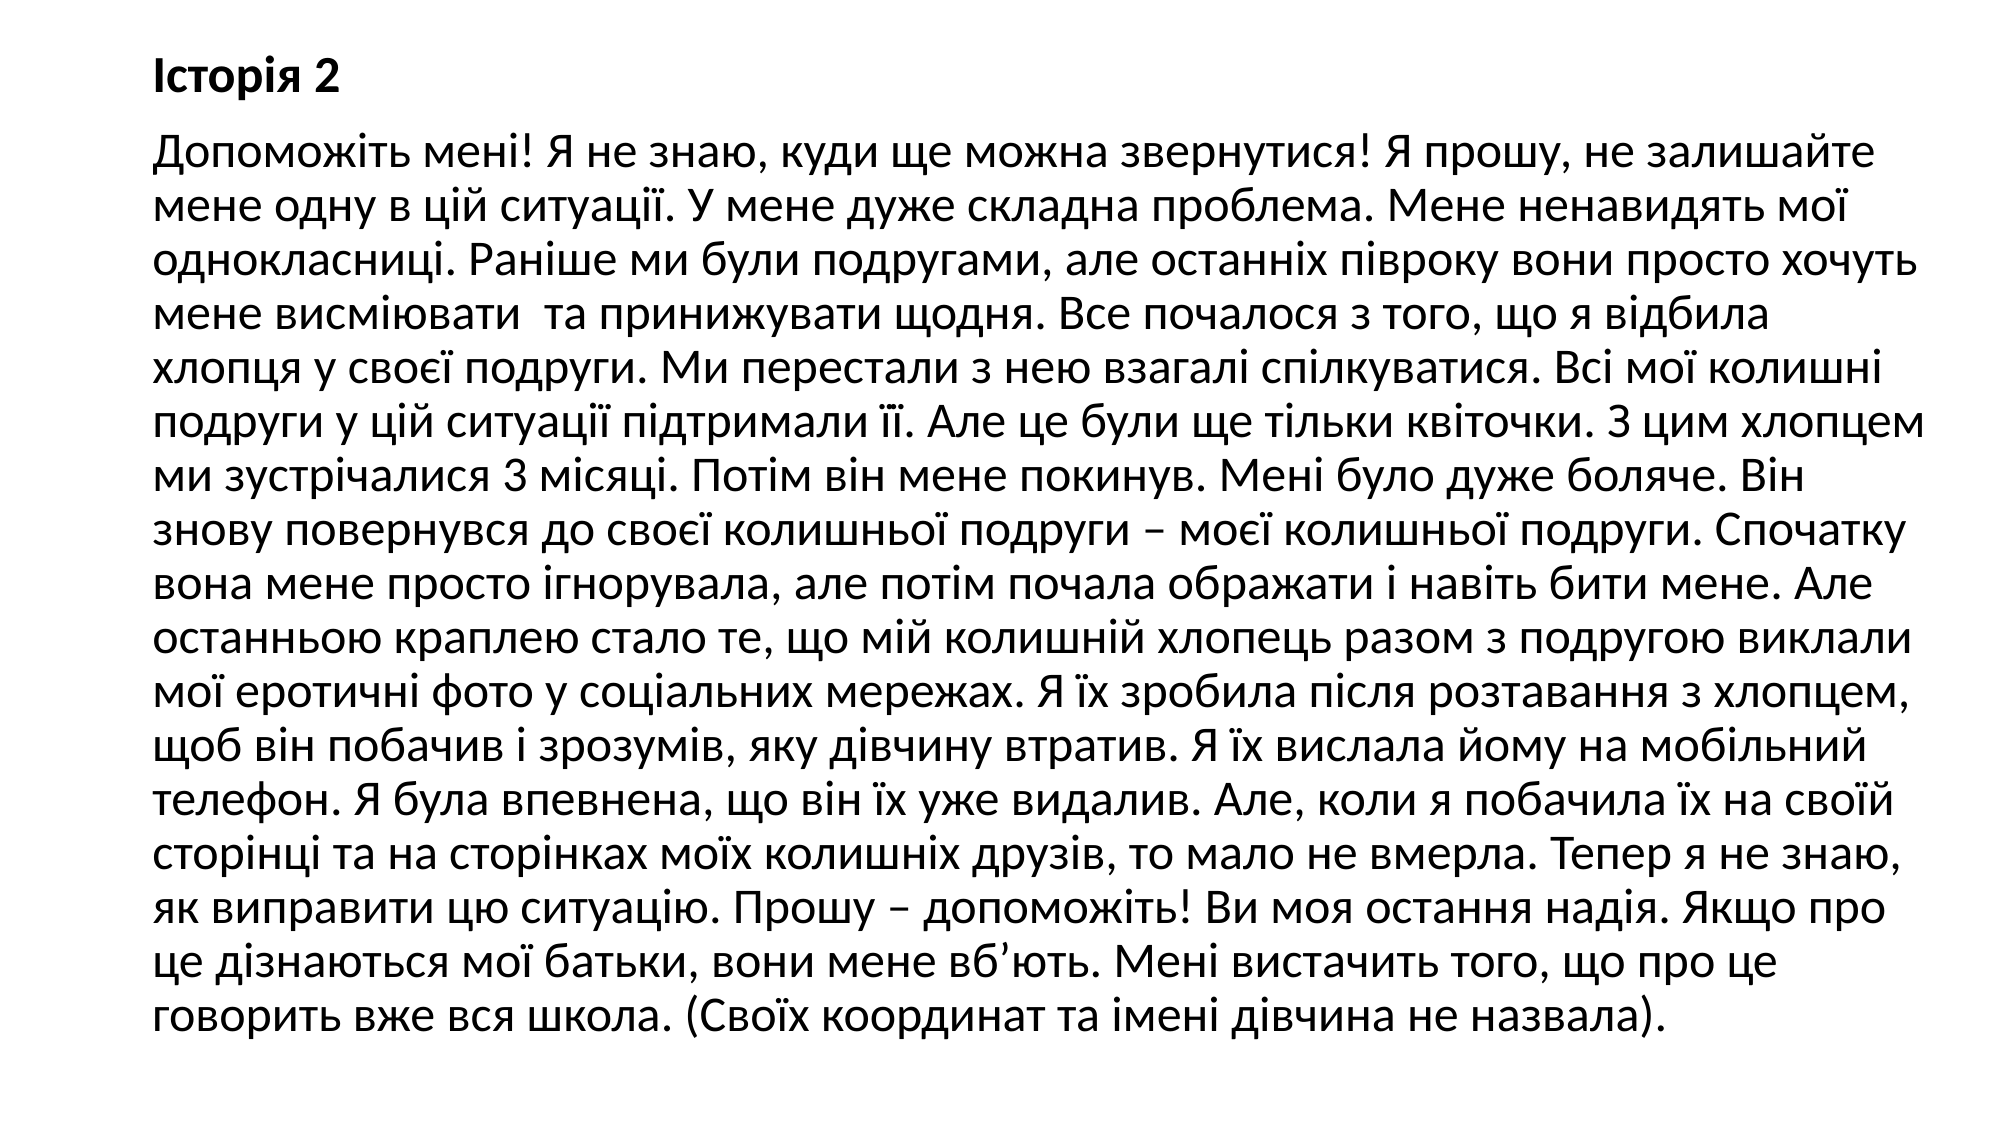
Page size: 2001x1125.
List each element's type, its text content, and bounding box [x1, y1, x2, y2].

list Історія 2 Допоможіть мені! Я не знаю, куди ще можна звернутися! Я прошу, не залишайте мене одну в цій ситуації. У мене дуже складна проблема. Мене ненавидять мої однокласниці. Раніше ми були подругами, але останніх півроку вони просто хочуть мене висміювати та принижувати щодня. Все почалося з того, що я відбила хлопця у своєї подруги. Ми перестали з нею взагалі спілкуватися. Всі мої колишні подруги у цій ситуації підтримали її. Але це були ще тільки квіточки. З цим хлопцем ми зустрічалися 3 місяці. Потім він мене покинув. Мені було дуже боляче. Він знову повернувся до своєї колишньої подруги – моєї колишньої подруги. Спочатку вона мене просто ігнорувала, але потім почала ображати і навіть бити мене. Але останньою краплею стало те, що мій колишній хлопець разом з подругою виклали мої еротичні фото у соціальних мережах. Я їх зробила після розтавання з хлопцем, щоб він побачив і зрозумів, яку дівчину втратив. Я їх вислала йому на мобільний телефон. Я була впевнена, що він їх уже видалив. Але, коли я побачила їх на своїй сторінці та на сторінках моїх колишніх друзів, то мало не вмерла. Тепер я не знаю, як виправити цю ситуацію. Прошу – допоможіть! Ви моя остання надія. Якщо про це дізнаються мої батьки, вони мене вб’ють. Мені вистачить того, що про це говорить вже вся школа. (Своїх координат та імені дівчина не назвала). [137, 40, 1947, 1014]
